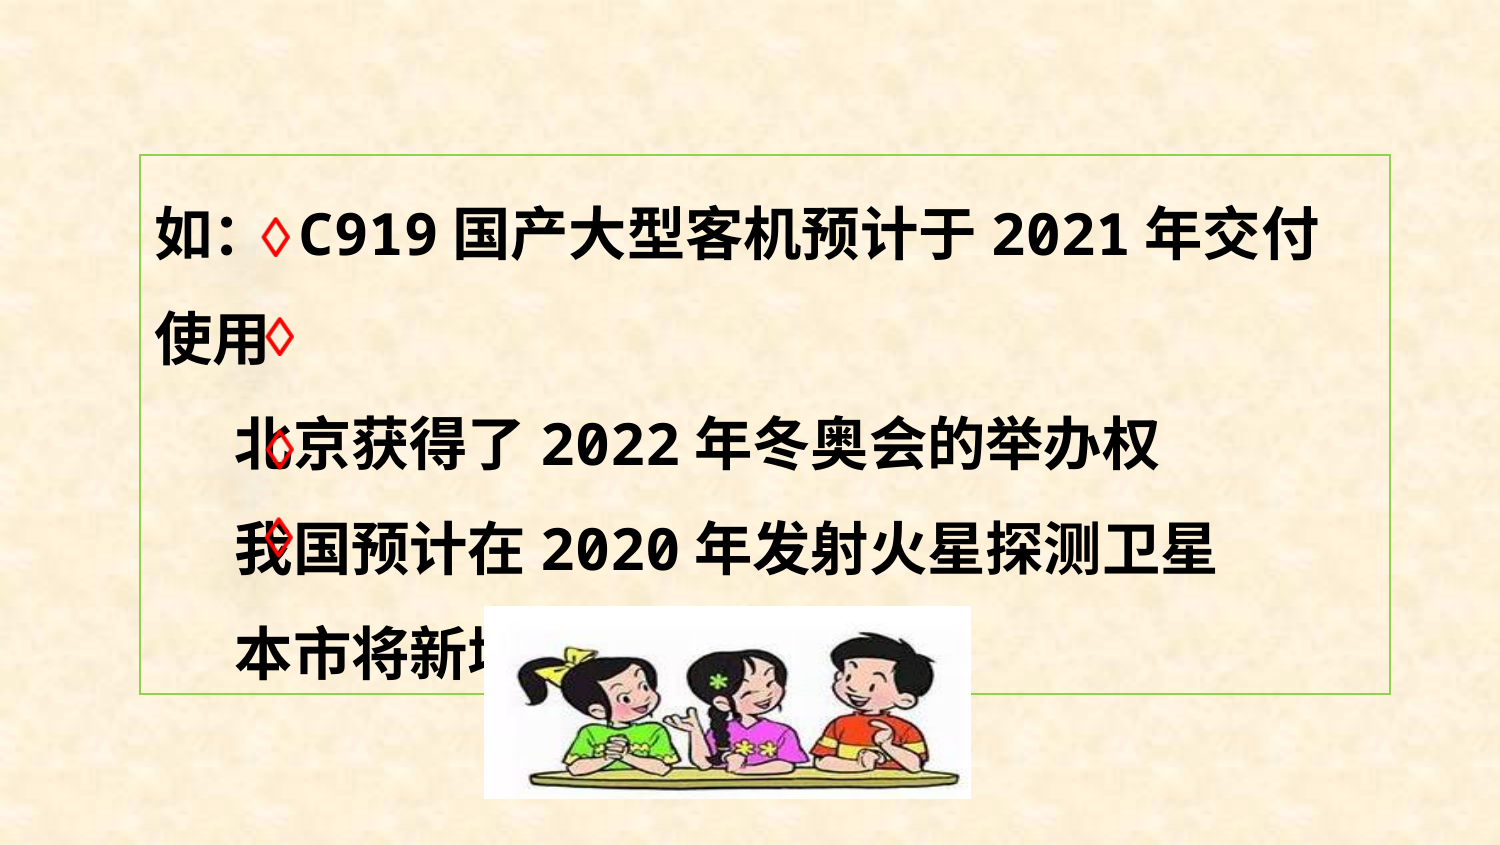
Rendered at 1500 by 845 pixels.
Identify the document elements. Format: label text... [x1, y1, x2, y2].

picture [0, 0, 1500, 845]
text_box 如： C919国产大型客机预计于2021年交付使用 北京获得了2022年冬奥会的举办权 我国预计在2020年发射火星探测卫星 本市将新增一座儿童游乐园 [140, 154, 1390, 695]
